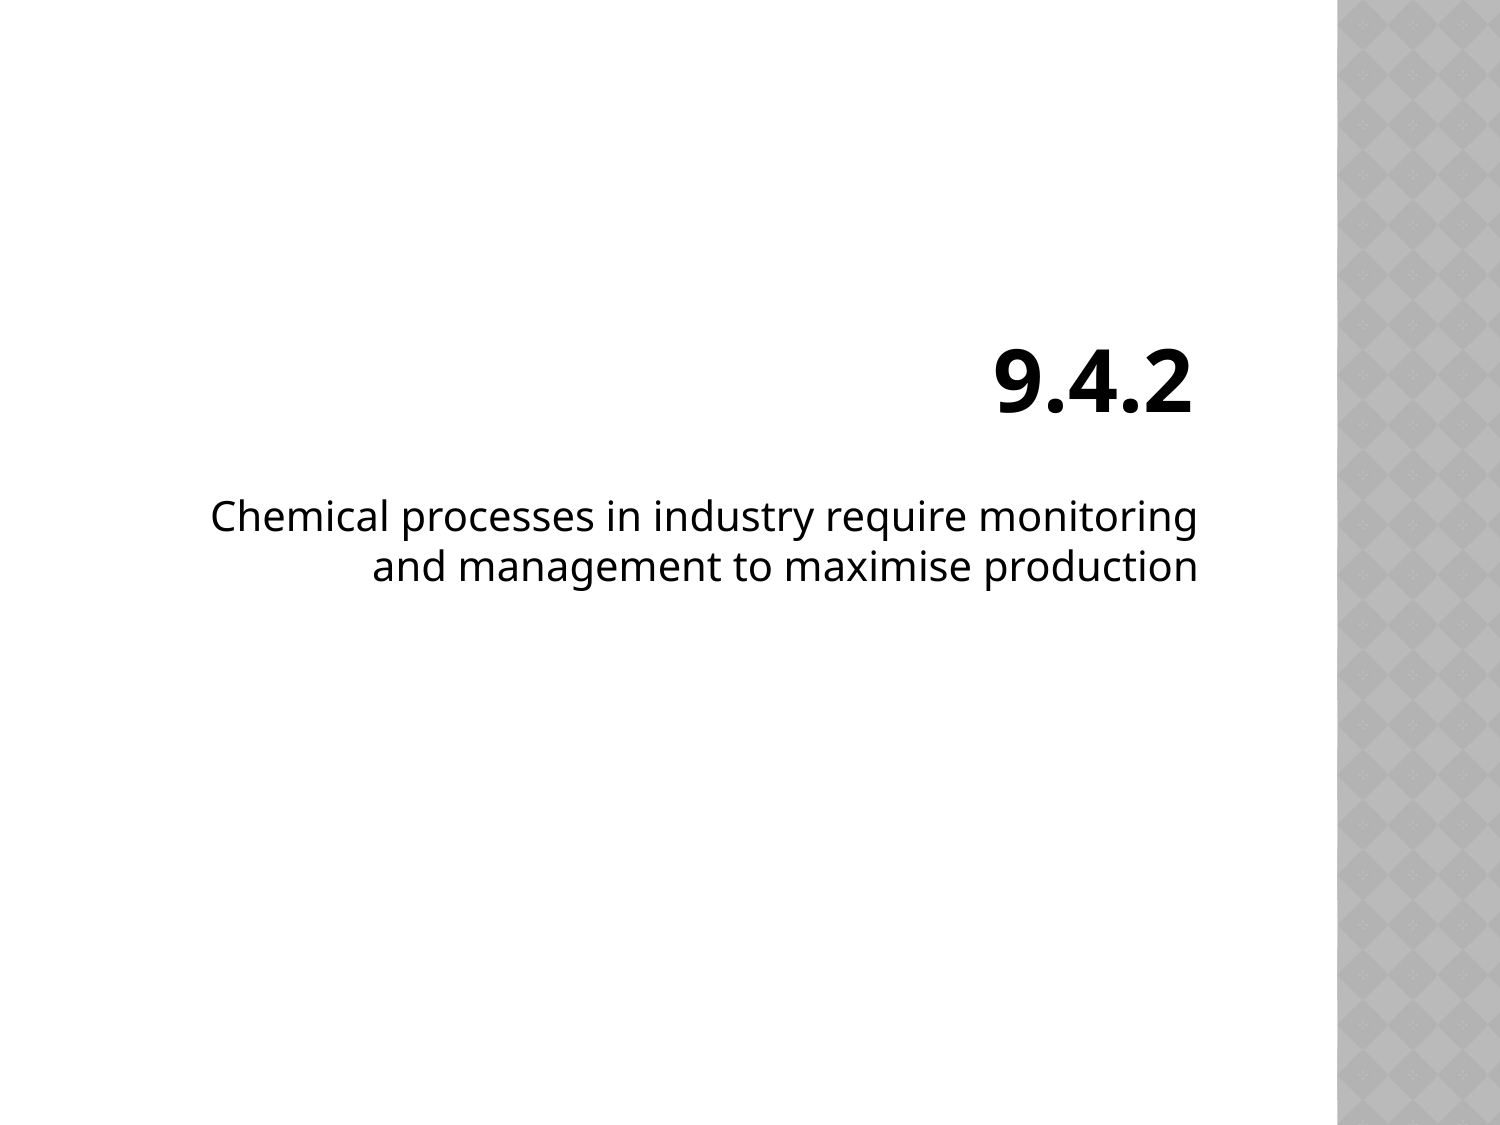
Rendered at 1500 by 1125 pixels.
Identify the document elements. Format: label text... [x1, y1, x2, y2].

title 9.4.2 [174, 324, 1202, 450]
list Chemical processes in industry require monitoring and management to maximise production [187, 474, 1214, 597]
